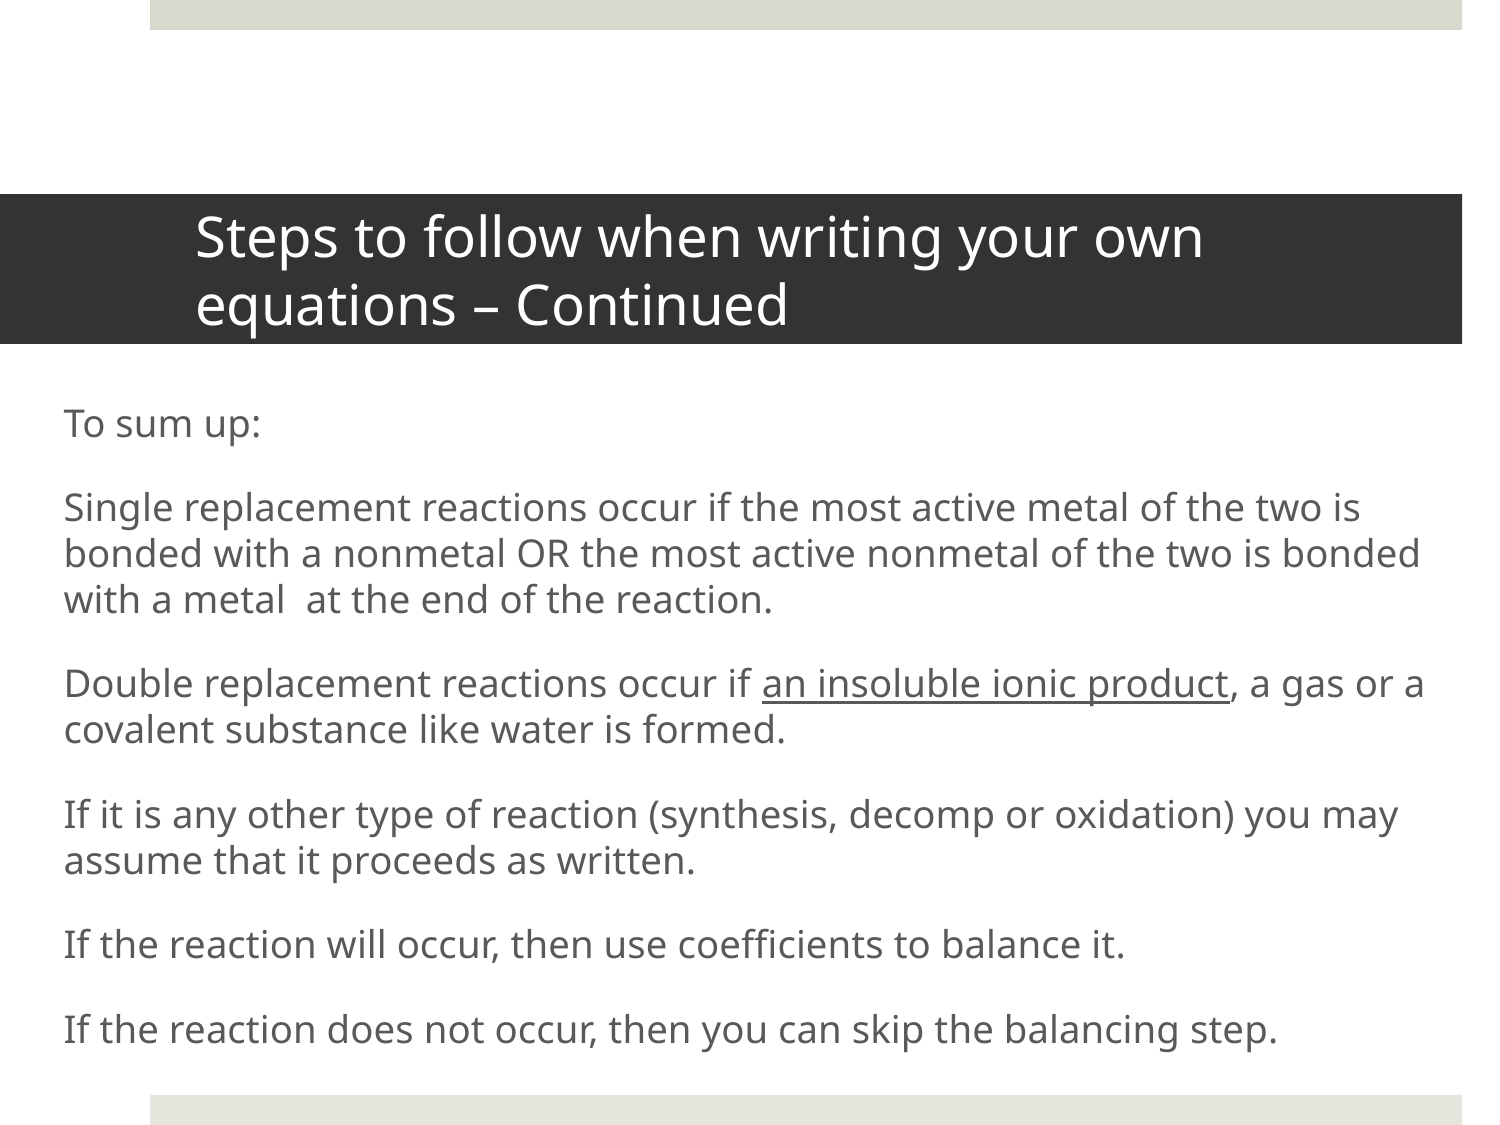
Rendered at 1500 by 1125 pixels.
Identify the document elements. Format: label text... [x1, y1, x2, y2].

list To sum up: Single replacement reactions occur if the most active metal of the two is bonded with a nonmetal OR the most active nonmetal of the two is bonded with a metal at the end of the reaction. Double replacement reactions occur if an insoluble ionic product, a gas or a covalent substance like water is formed. If it is any other type of reaction (synthesis, decomp or oxidation) you may assume that it proceeds as written. If the reaction will occur, then use coefficients to balance it. If the reaction does not occur, then you can skip the balancing step. [48, 391, 1480, 1063]
title Steps to follow when writing your own equations – Continued [0, 194, 1463, 344]
